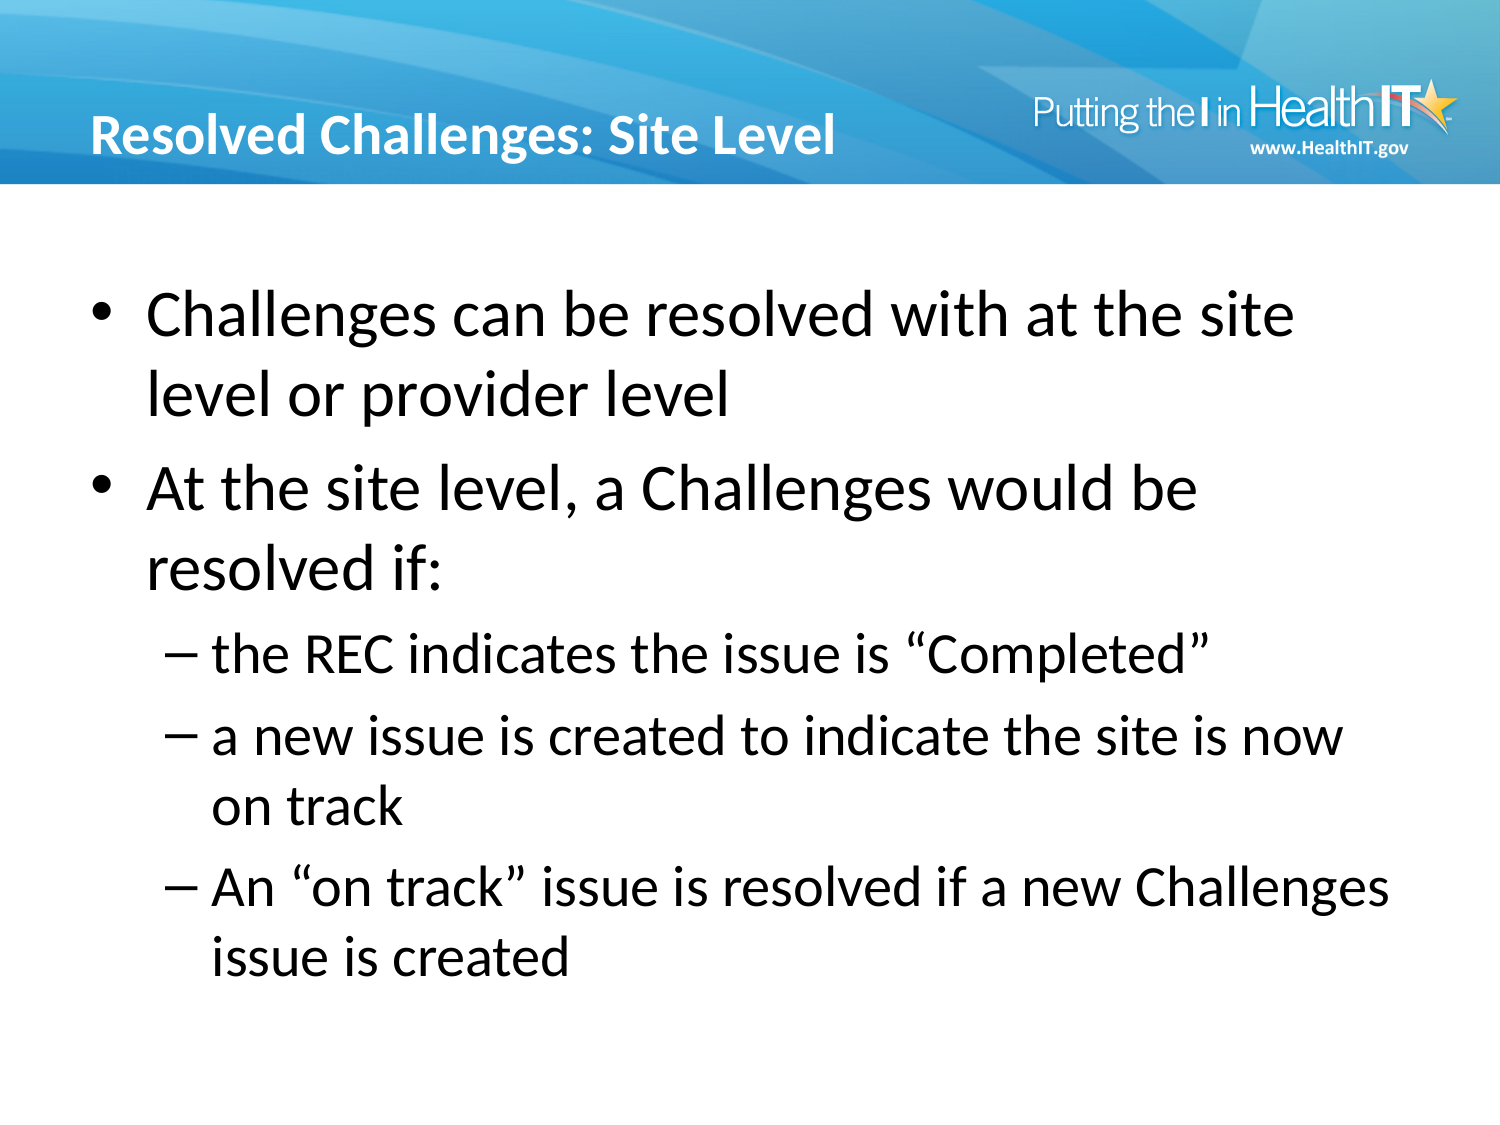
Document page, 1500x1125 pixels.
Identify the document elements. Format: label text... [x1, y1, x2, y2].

list Challenges can be resolved with at the site level or provider level At the site level, a Challenges would be resolved if: the REC indicates the issue is “Completed” a new issue is created to indicate the site is now on track An “on track” issue is resolved if a new Challenges issue is created [74, 262, 1426, 1006]
picture [0, 0, 1500, 1125]
title Resolved Challenges: Site Level [74, 87, 1013, 174]
